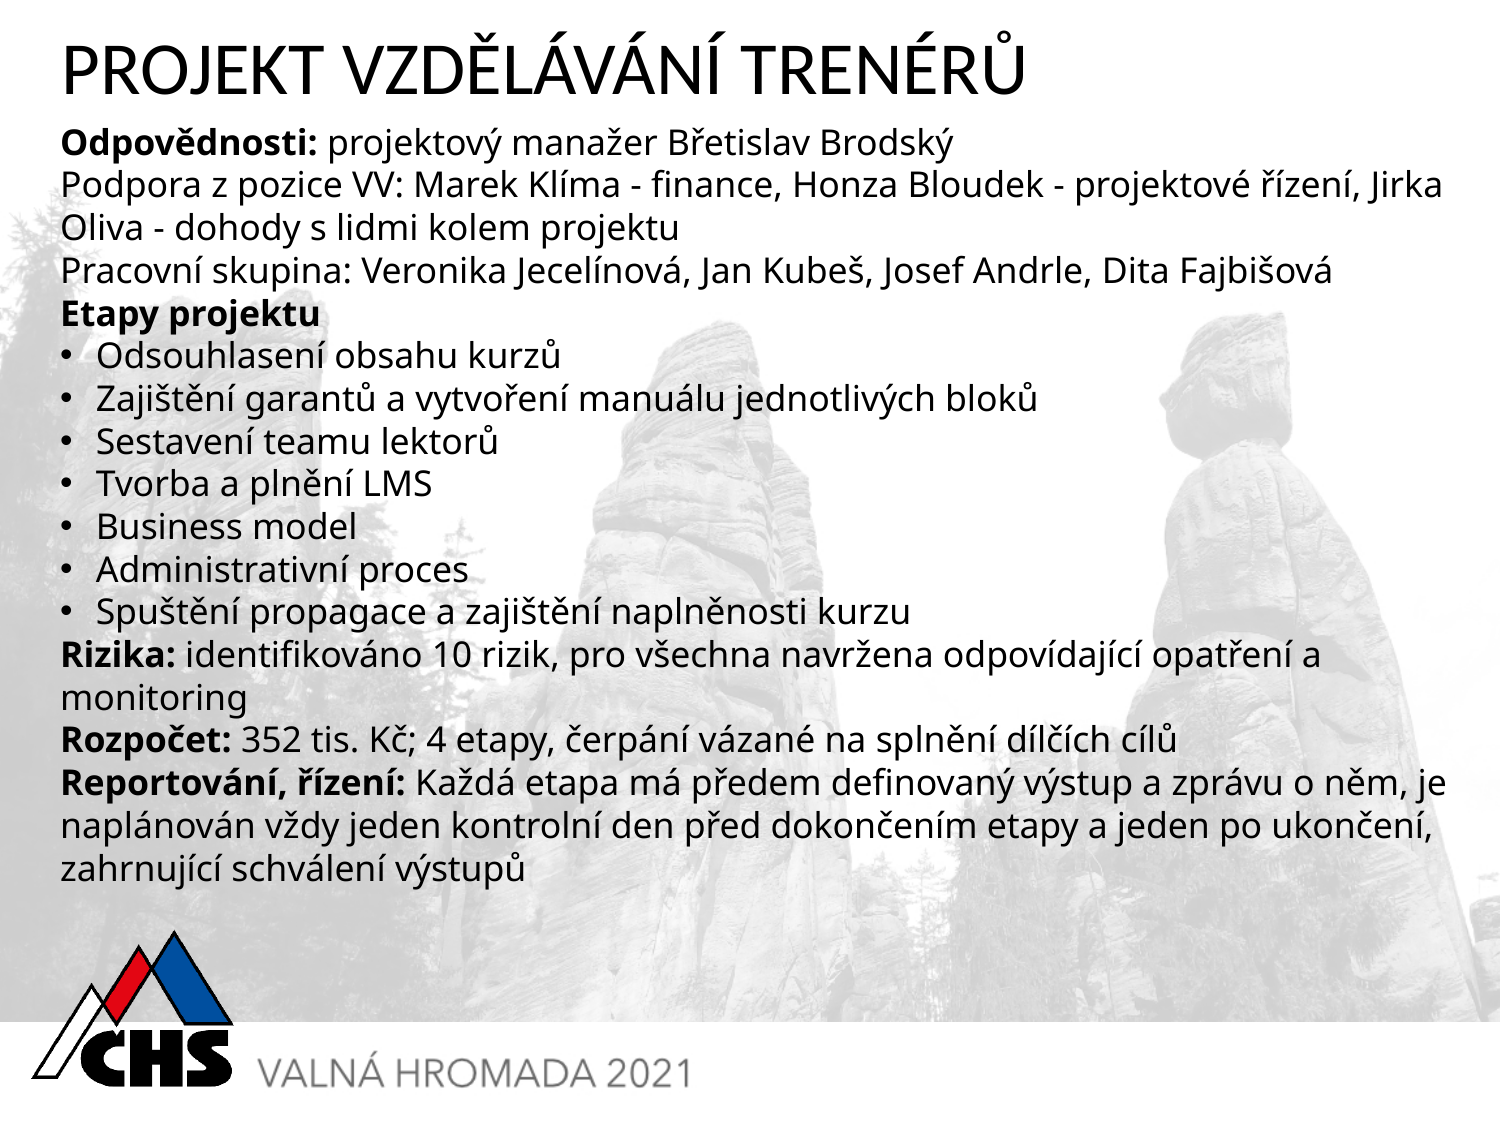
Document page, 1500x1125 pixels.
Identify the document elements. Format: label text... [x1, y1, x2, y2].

list Odpovědnosti: projektový manažer Břetislav Brodský Podpora z pozice VV: Marek Klíma - finance, Honza Bloudek - projektové řízení, Jirka Oliva - dohody s lidmi kolem projektu Pracovní skupina: Veronika Jecelínová, Jan Kubeš, Josef Andrle, Dita Fajbišová Etapy projektu Odsouhlasení obsahu kurzů Zajištění garantů a vytvoření manuálu jednotlivých bloků Sestavení teamu lektorů Tvorba a plnění LMS Business model Administrativní proces Spuštění propagace a zajištění naplněnosti kurzu Rizika: identifikováno 10 rizik, pro všechna navržena odpovídající opatření a monitoring Rozpočet: 352 tis. Kč; 4 etapy, čerpání vázané na splnění dílčích cílů Reportování, řízení: Každá etapa má předem definovaný výstup a zprávu o něm, je naplánován vždy jeden kontrolní den před dokončením etapy a jeden po ukončení, zahrnující schválení výstupů [45, 112, 1490, 900]
picture [0, 899, 1500, 1123]
title PROJEKT VZDĚLÁVÁNÍ TRENÉRŮ [46, 31, 1341, 109]
